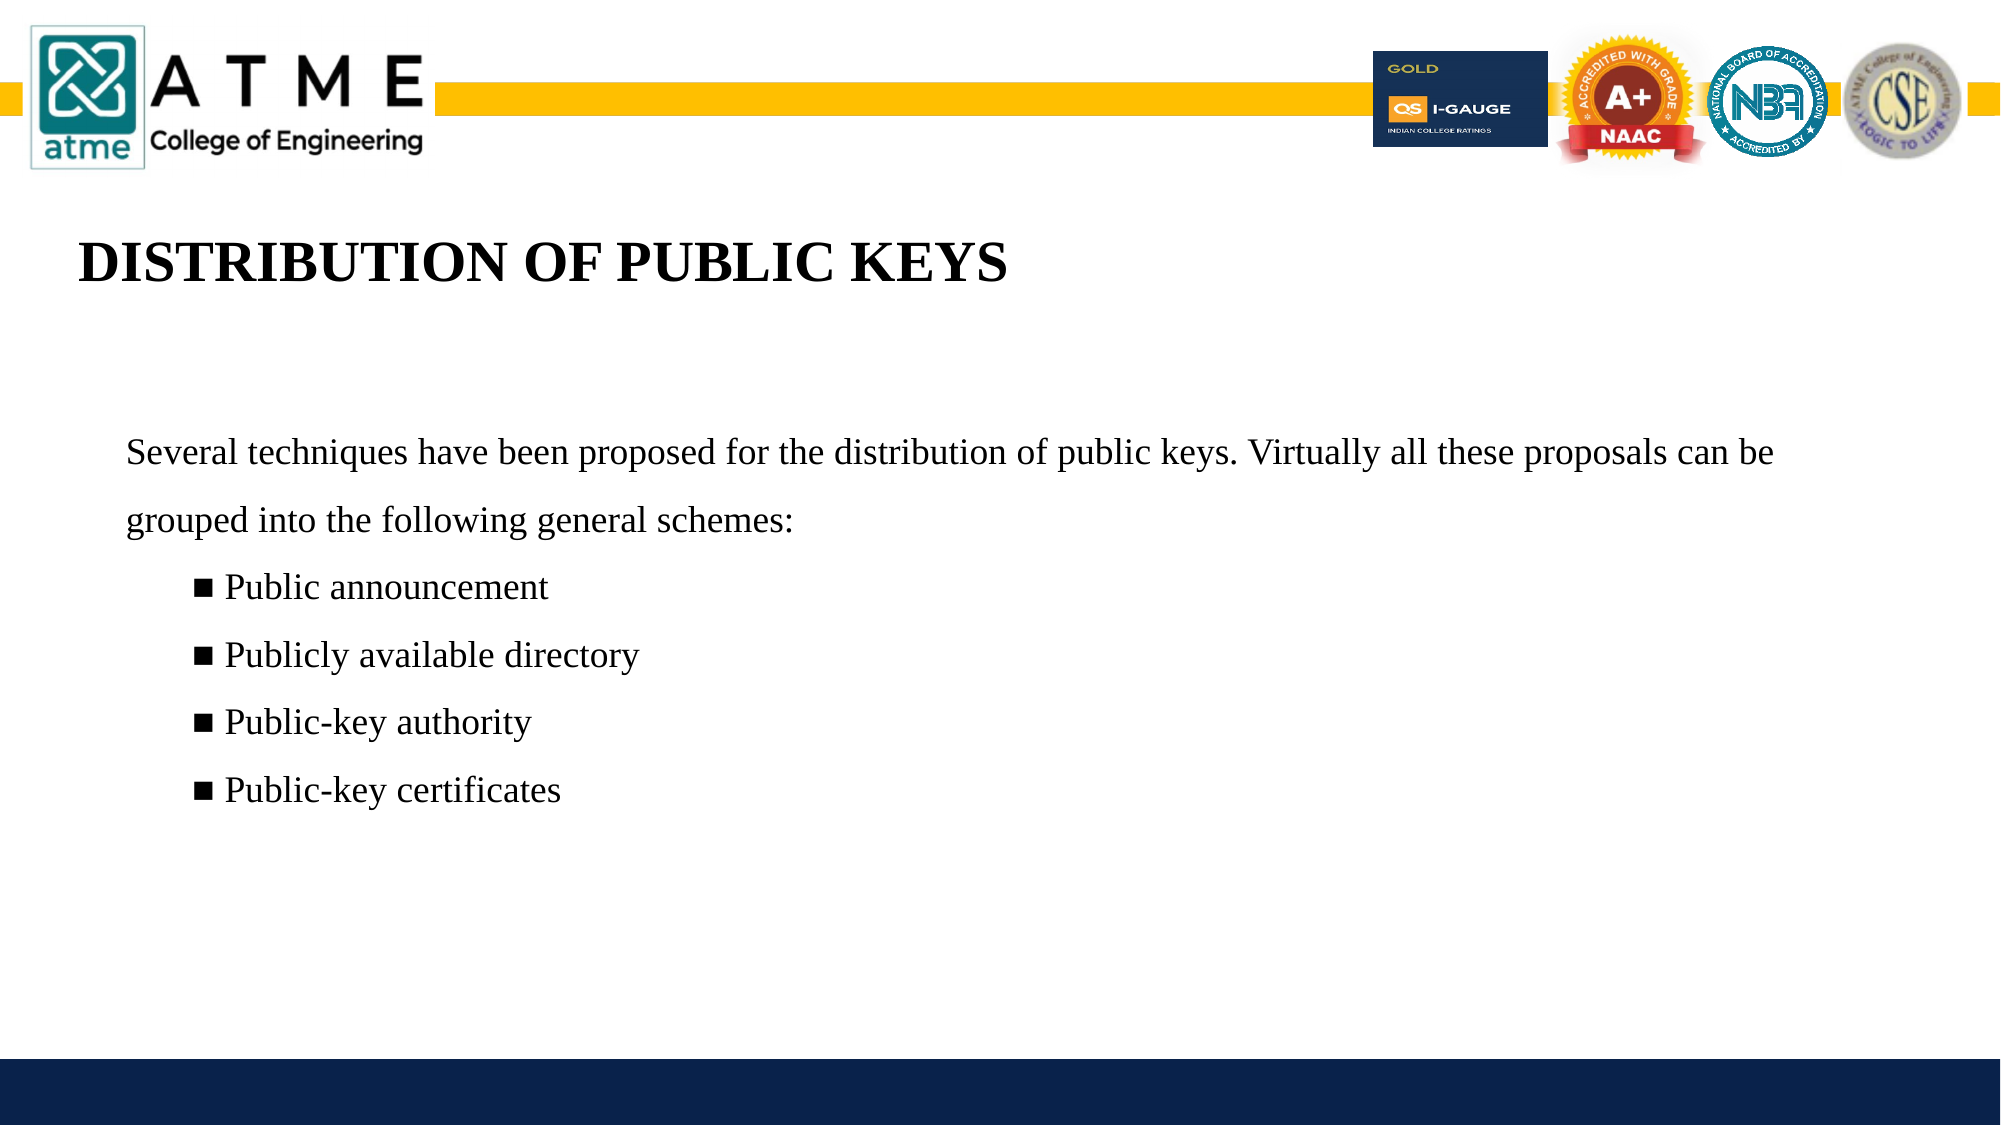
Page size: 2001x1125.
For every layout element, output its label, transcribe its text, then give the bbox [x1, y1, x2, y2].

picture [0, 1059, 2001, 1125]
text_box Several techniques have been proposed for the distribution of public keys. Virtually all these proposals can be grouped into the following general schemes: ■ Public announcement ■ Publicly available directory ■ Public-key authority ■ Public-key certificates [111, 397, 1889, 817]
text_box DISTRIBUTION OF PUBLIC KEYS [63, 215, 1064, 301]
picture [22, 15, 435, 178]
picture [1840, 26, 1968, 176]
picture [1373, 20, 1828, 180]
